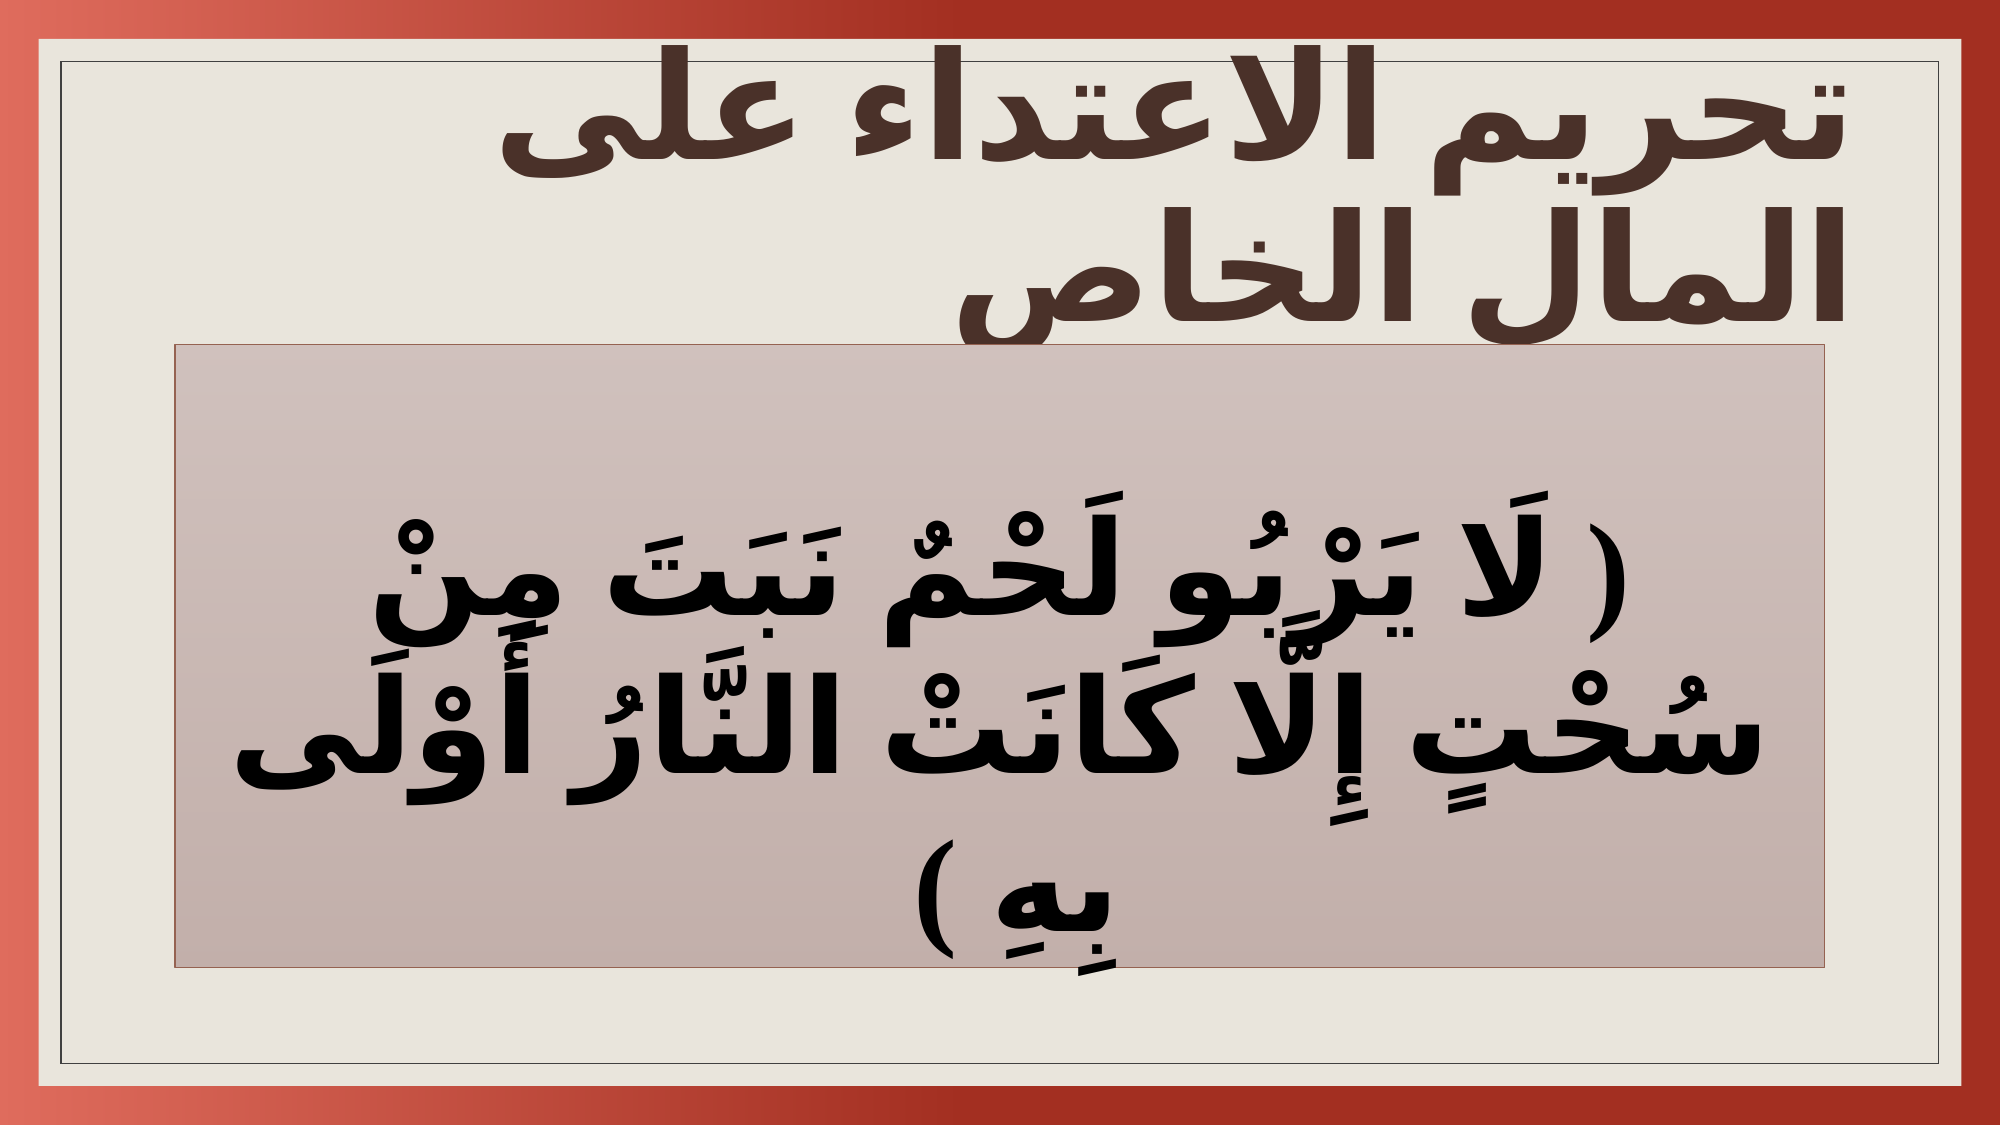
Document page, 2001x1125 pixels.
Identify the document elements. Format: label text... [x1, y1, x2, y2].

list ( لَا يَرْبُو لَحْمٌ نَبَتَ مِنْ سُحْتٍ إِلَّا كَانَتْ النَّارُ أَوْلَى بِهِ ) [174, 344, 1825, 968]
title تحريم الاعتداء على المال الخاص [114, 92, 1872, 292]
